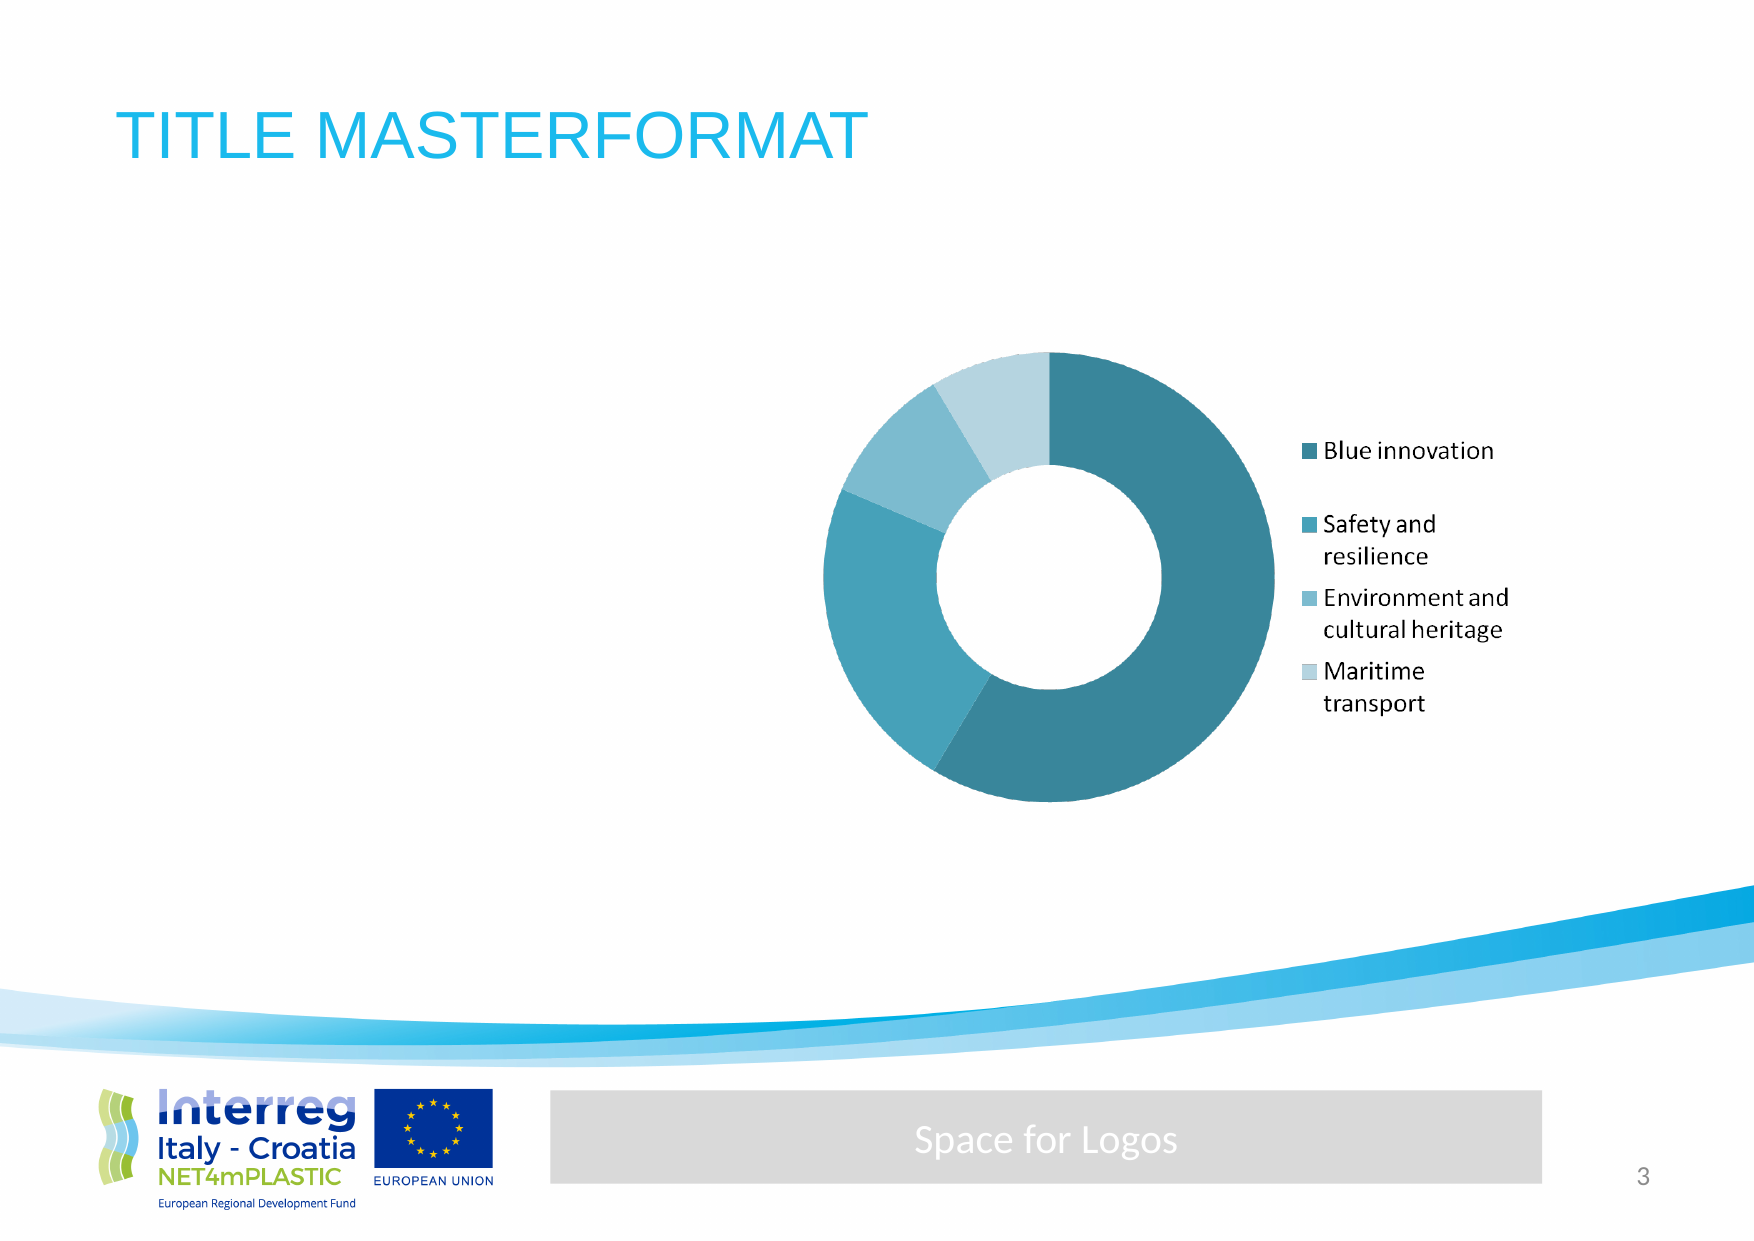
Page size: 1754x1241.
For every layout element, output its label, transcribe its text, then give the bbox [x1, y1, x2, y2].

text_box Space for Logos [549, 1089, 1543, 1185]
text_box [801, 315, 1530, 839]
slide_number 3 [1607, 1141, 1666, 1208]
picture [0, 0, 1754, 1241]
text_box TITLE MASTERFORMAT [97, 83, 1656, 181]
